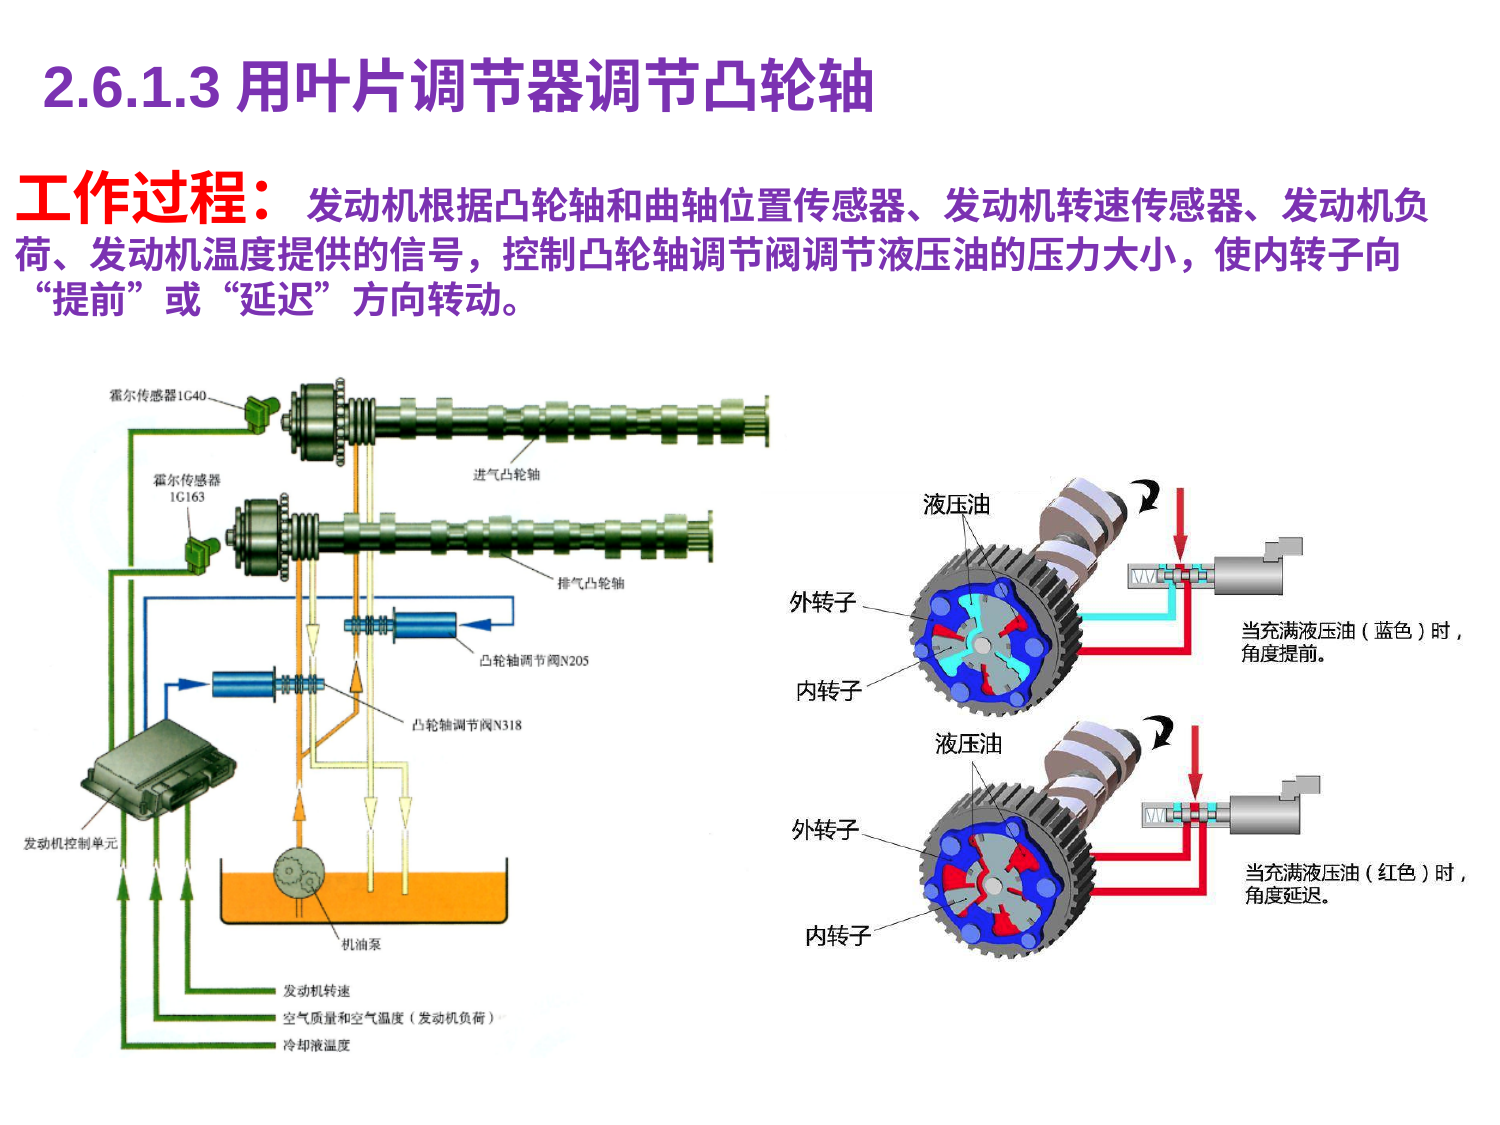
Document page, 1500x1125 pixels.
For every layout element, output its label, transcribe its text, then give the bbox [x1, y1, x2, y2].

text_box 2.6.1.3用叶片调节器调节凸轮轴 [27, 41, 891, 127]
text_box 工作过程：发动机根据凸轮轴和曲轴位置传感器、发动机转速传感器、发动机负荷、发动机温度提供的信号，控制凸轮轴调节阀调节液压油的压力大小，使内转子向“提前”或“延迟”方向转动。 [0, 154, 1483, 329]
picture [22, 373, 1484, 1059]
